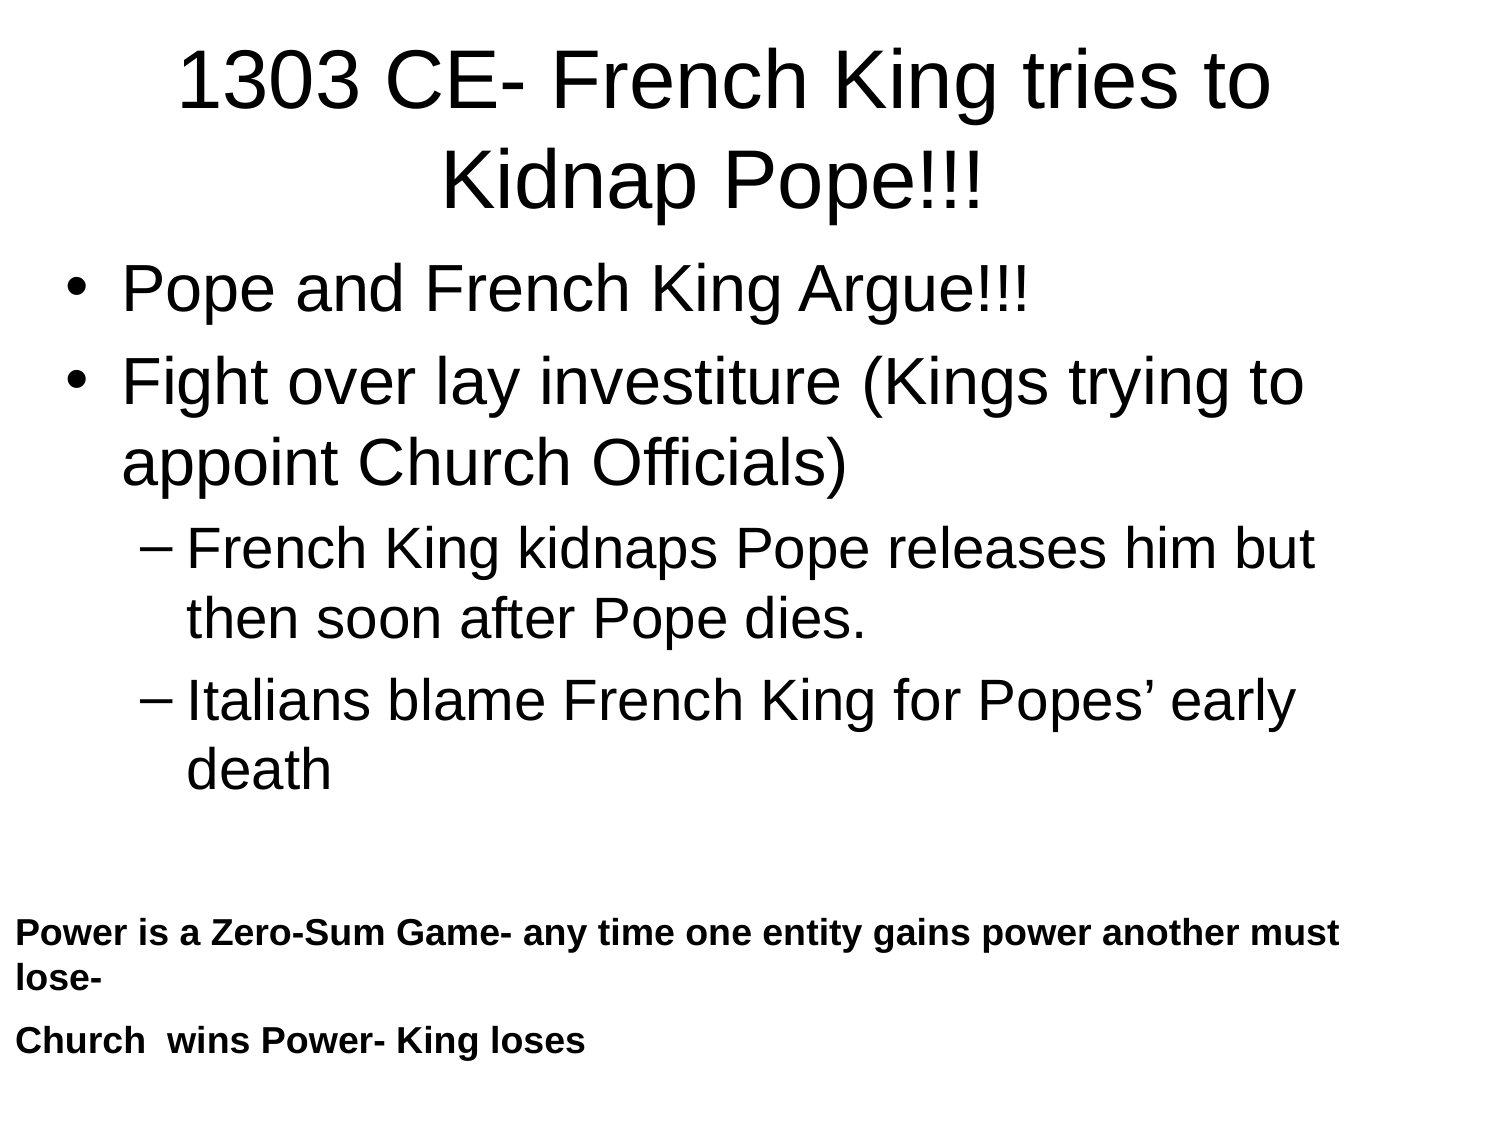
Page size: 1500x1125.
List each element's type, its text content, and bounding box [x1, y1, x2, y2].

title 1303 CE- French King tries to Kidnap Pope!!! [50, 0, 1400, 237]
text_box Power is a Zero-Sum Game- any time one entity gains power another must lose- Church wins Power- King loses [0, 900, 1453, 1028]
list Pope and French King Argue!!! Fight over lay investiture (Kings trying to appoint Church Officials) French King kidnaps Pope releases him but then soon after Pope dies. Italians blame French King for Popes’ early death [50, 237, 1400, 900]
